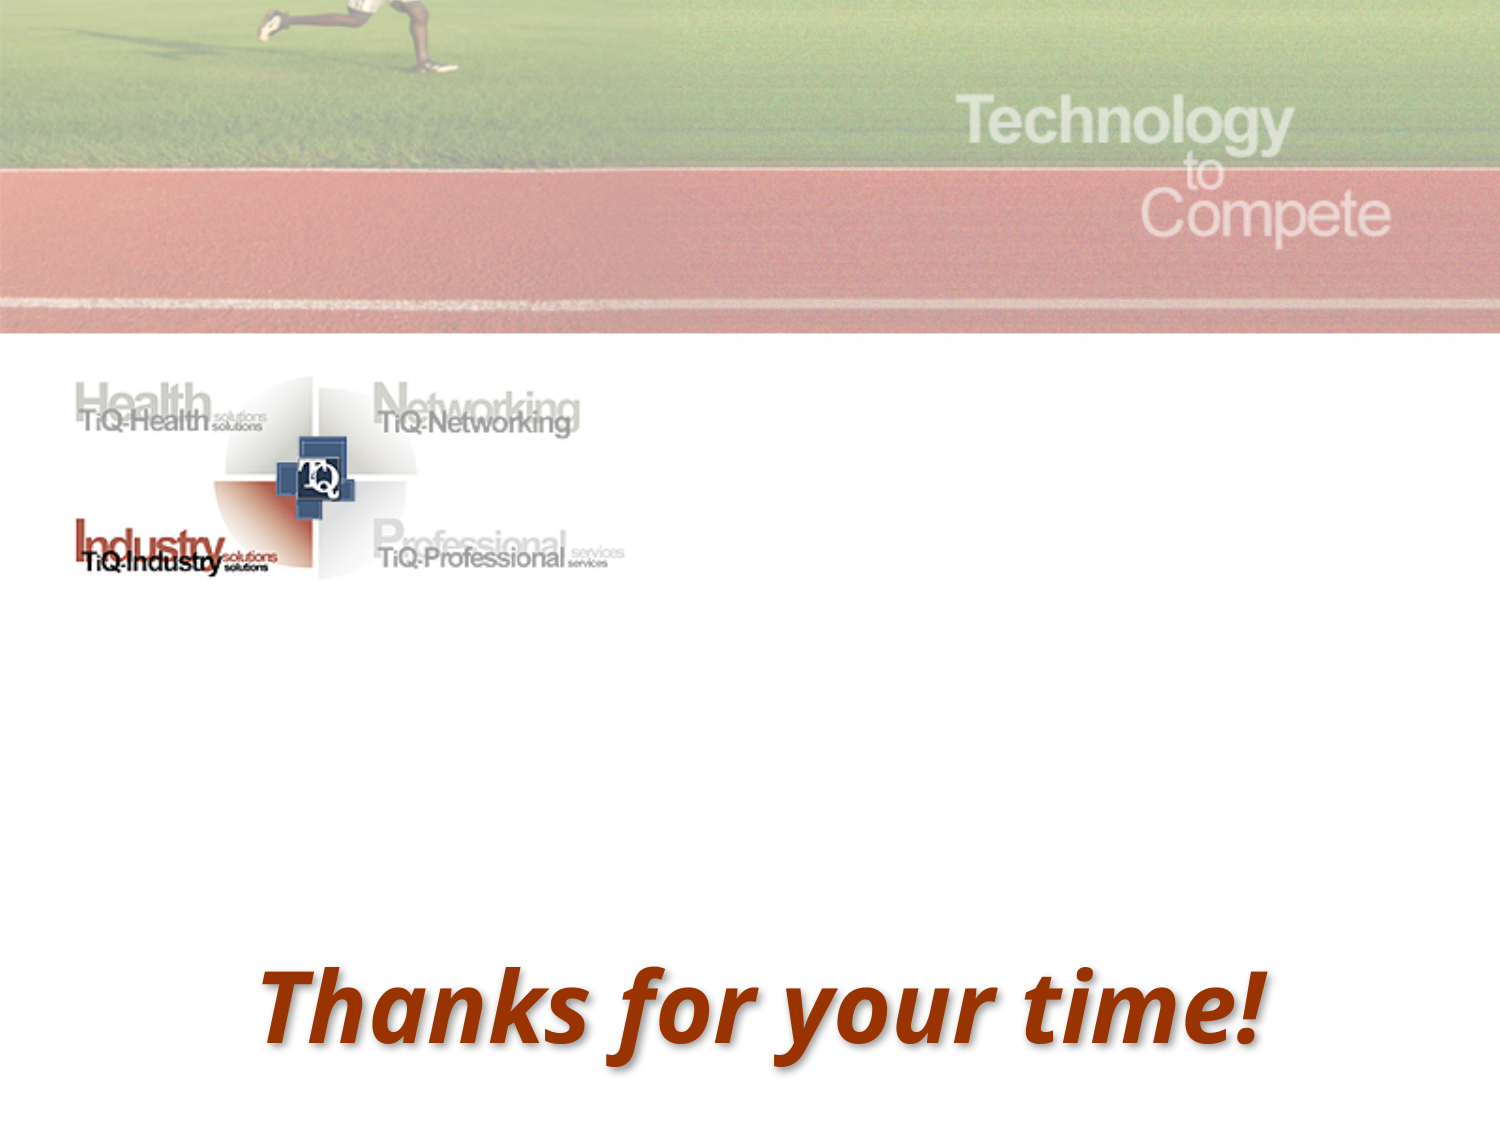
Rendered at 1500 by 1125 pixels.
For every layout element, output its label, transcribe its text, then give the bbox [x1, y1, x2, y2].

text_box Thanks for your time! [140, 941, 1381, 1067]
picture [0, 0, 1500, 1125]
